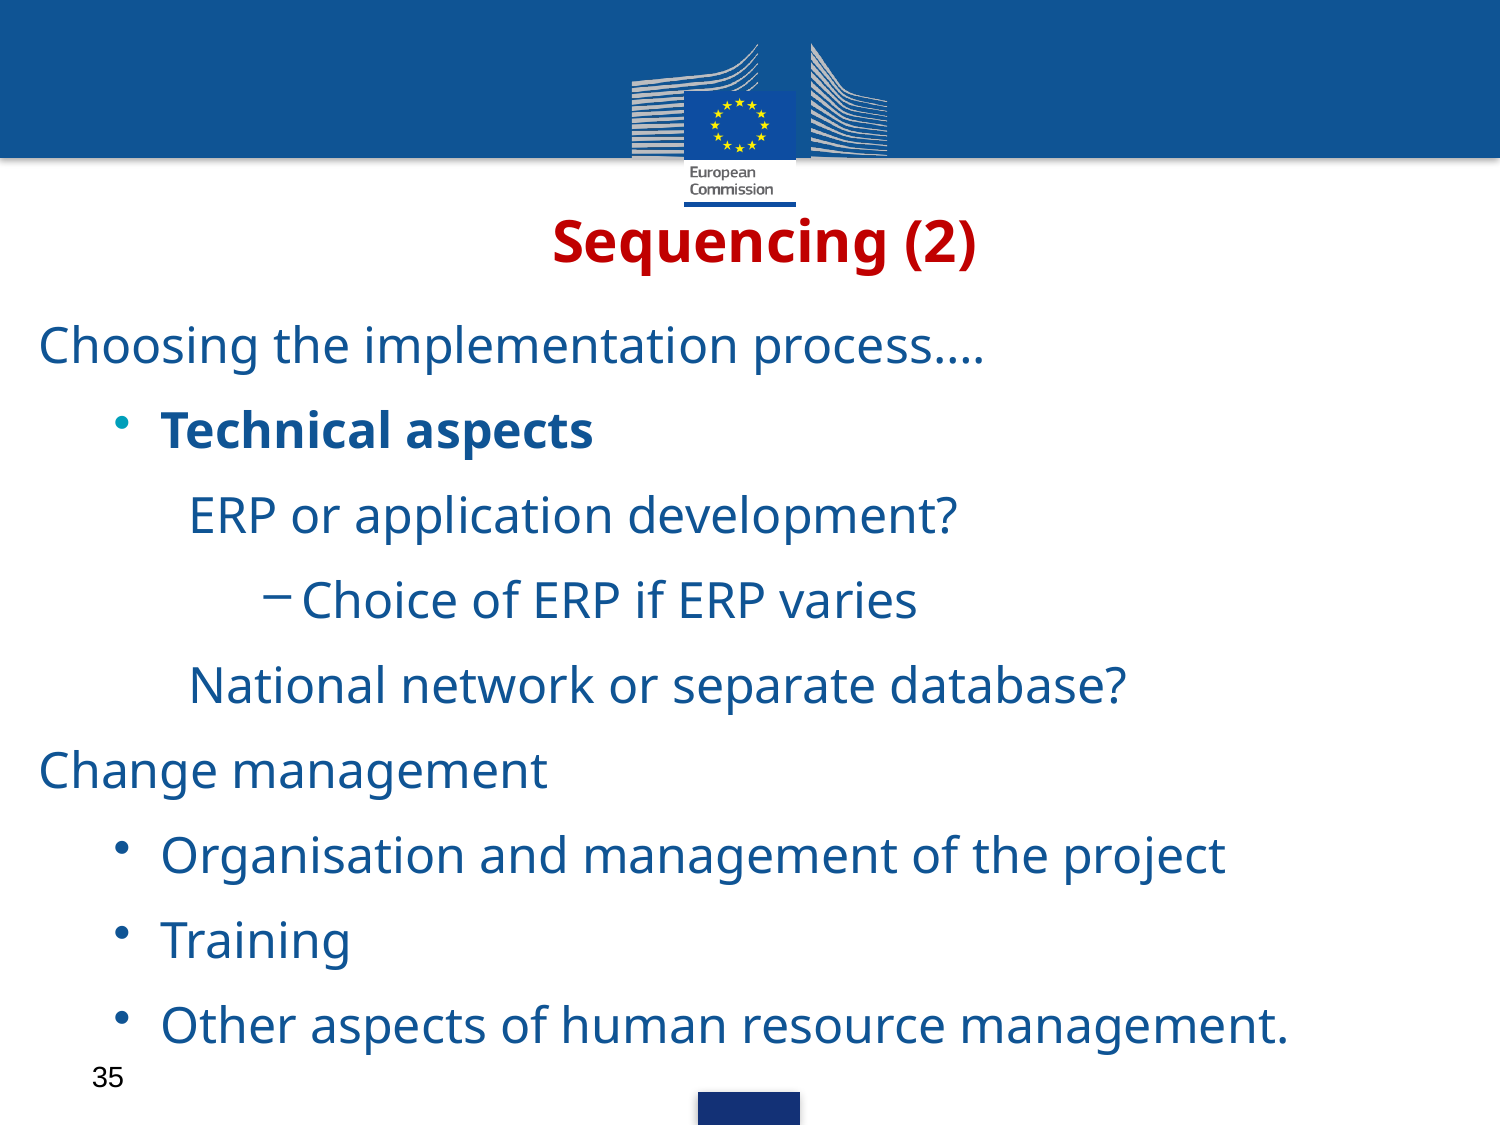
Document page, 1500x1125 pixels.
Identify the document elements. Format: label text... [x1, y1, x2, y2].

list Choosing the implementation process…. Technical aspects ERP or application development? Choice of ERP if ERP varies National network or separate database? Change management Organisation and management of the project Training Other aspects of human resource management. [23, 305, 1500, 990]
slide_number 35 [76, 1022, 553, 1102]
title Sequencing (2) [29, 172, 1500, 305]
